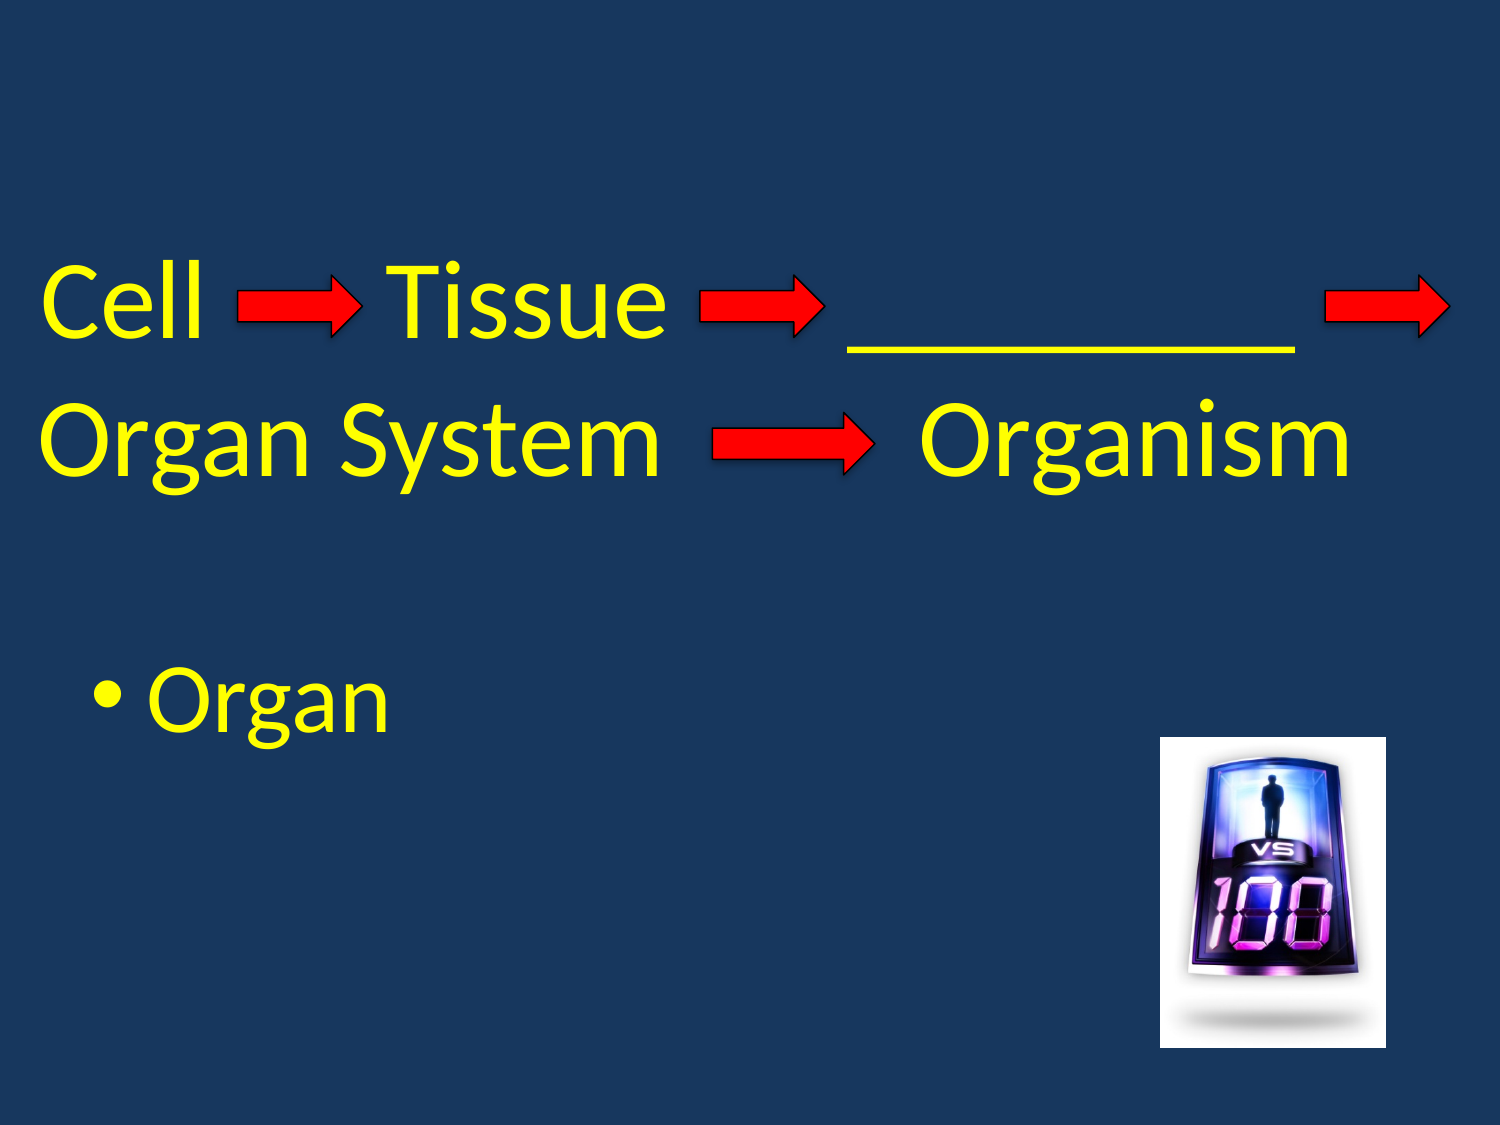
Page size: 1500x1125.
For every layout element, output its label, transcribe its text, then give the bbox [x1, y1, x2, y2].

text_box [711, 411, 876, 476]
text_box [1324, 274, 1451, 339]
text_box [699, 274, 826, 339]
text_box [236, 274, 364, 339]
title Cell Tissue ________ Organ System Organism [0, 50, 1497, 663]
list Organ [75, 624, 1425, 800]
picture [1160, 737, 1386, 1049]
